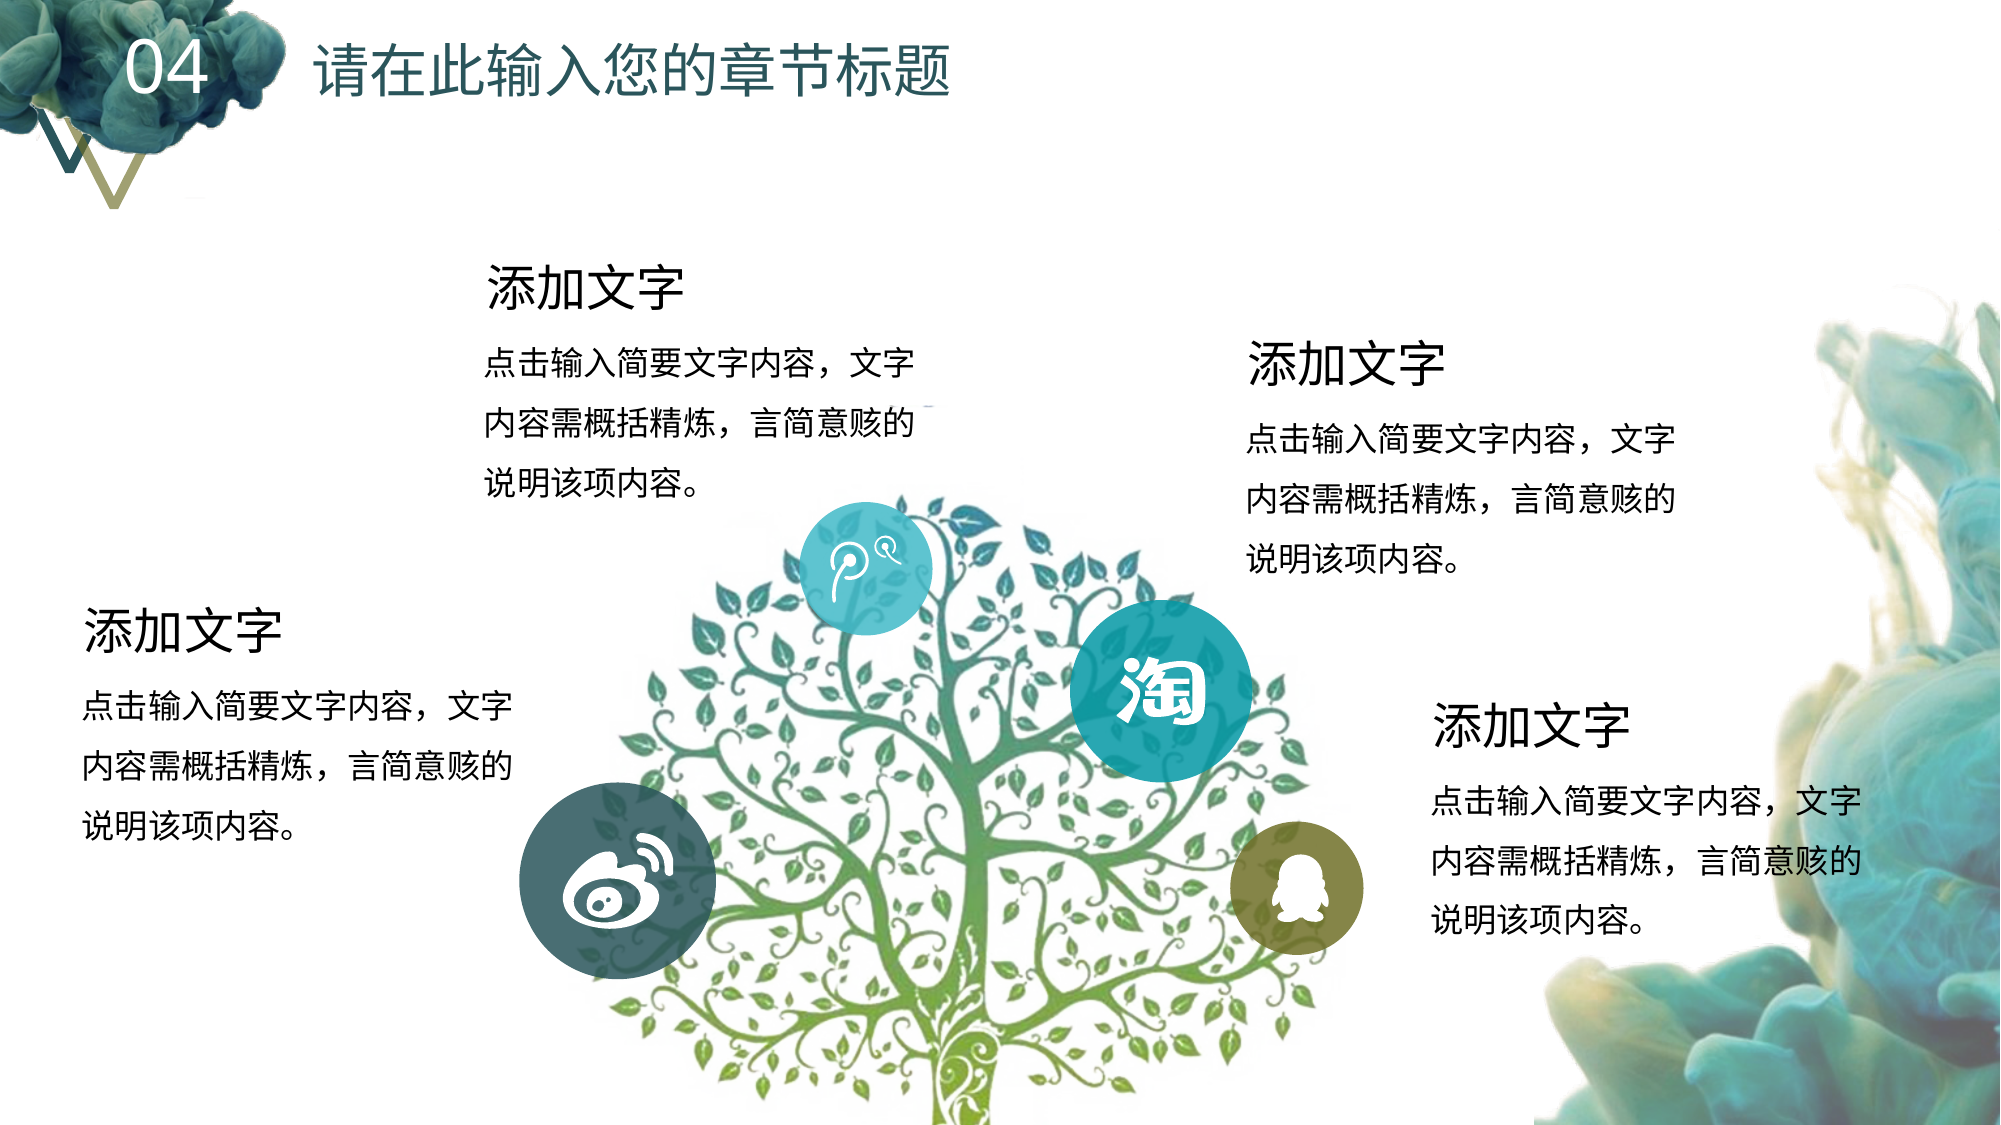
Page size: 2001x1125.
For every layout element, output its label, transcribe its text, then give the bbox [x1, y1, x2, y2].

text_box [519, 405, 1364, 1125]
text_box 点击输入简要文字内容，文字内容需概括精炼，言简意赅的说明该项内容。 [1230, 390, 1534, 585]
text_box 点击输入简要文字内容，文字内容需概括精炼，言简意赅的说明该项内容。 [1415, 752, 1534, 947]
text_box 添加文字 [471, 249, 800, 314]
text_box 点击输入简要文字内容，文字内容需概括精炼，言简意赅的说明该项内容。 [66, 657, 519, 853]
picture [1534, 229, 2000, 1125]
text_box 添加文字 [1232, 325, 1534, 390]
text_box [0, 0, 1094, 207]
text_box 点击输入简要文字内容，文字内容需概括精炼，言简意赅的说明该项内容。 [469, 314, 960, 509]
text_box 添加文字 [1418, 686, 1534, 752]
text_box 添加文字 [69, 592, 397, 657]
